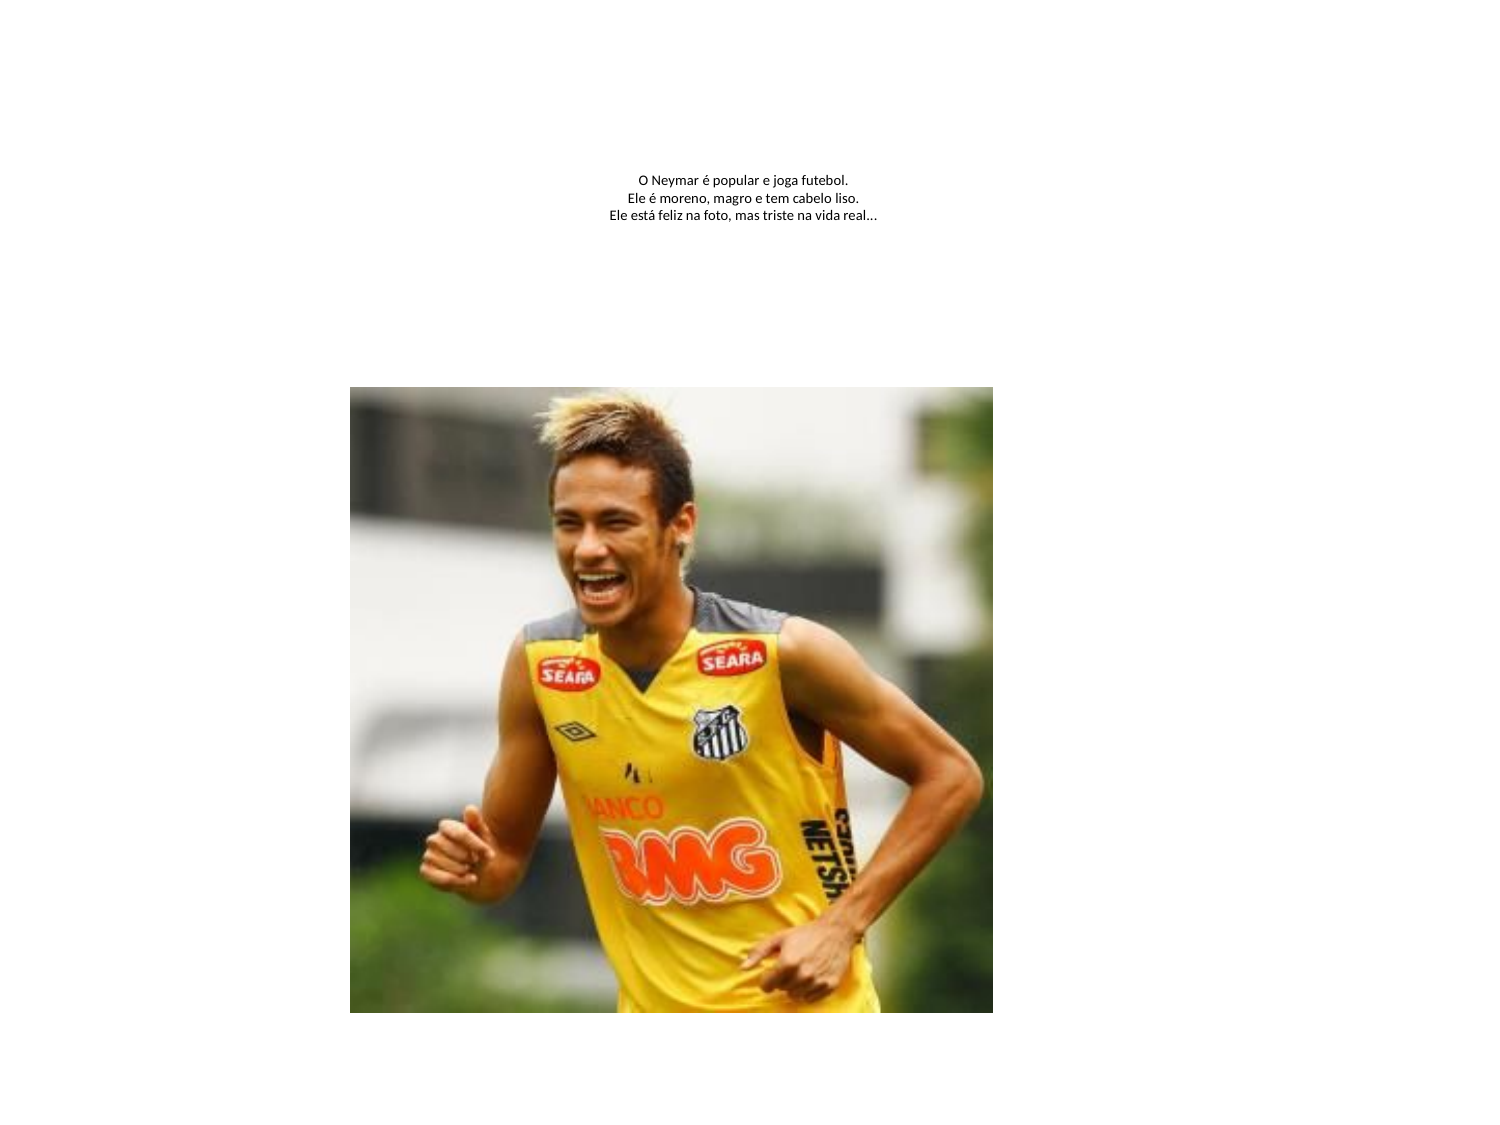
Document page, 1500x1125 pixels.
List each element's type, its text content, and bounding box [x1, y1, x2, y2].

title O Neymar é popular e joga futebol. Ele é moreno, magro e tem cabelo liso. Ele está feliz na foto, mas triste na vida real... [62, 162, 1425, 233]
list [349, 387, 993, 1013]
